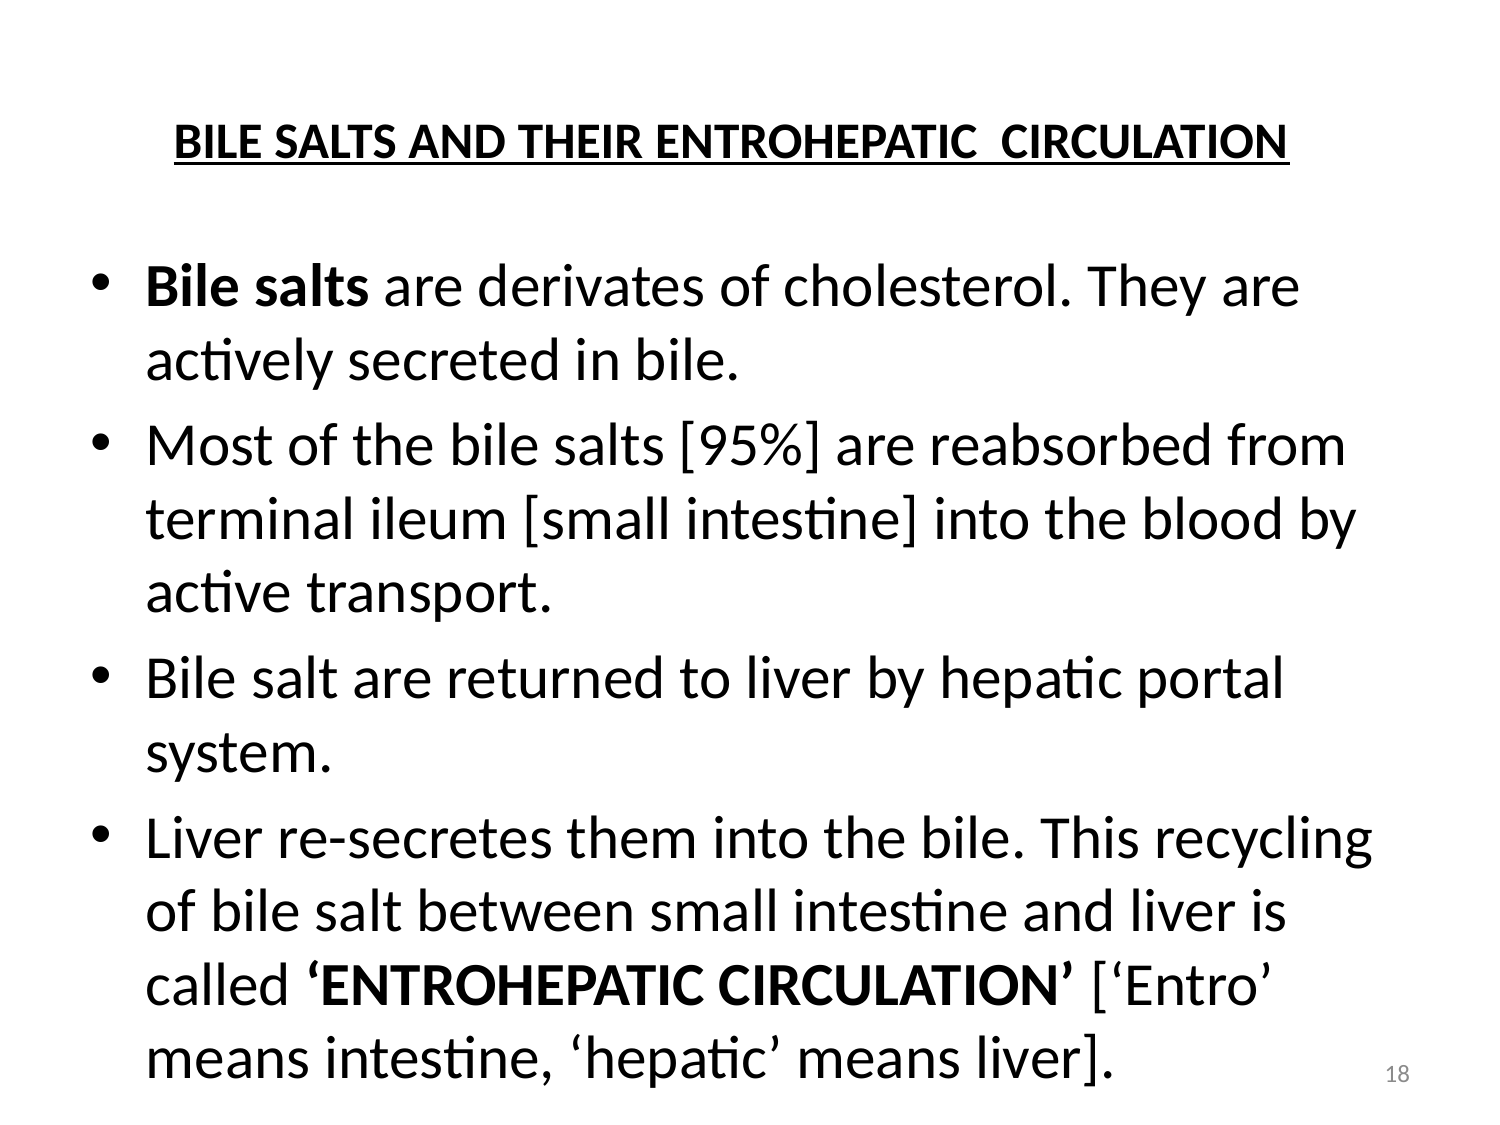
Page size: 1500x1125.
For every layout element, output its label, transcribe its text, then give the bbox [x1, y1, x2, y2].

slide_number 18 [1074, 1042, 1425, 1103]
list Bile salts are derivates of cholesterol. They are actively secreted in bile. Most of the bile salts [95%] are reabsorbed from terminal ileum [small intestine] into the blood by active transport. Bile salt are returned to liver by hepatic portal system. Liver re-secretes them into the bile. This recycling of bile salt between small intestine and liver is called ‘ENTROHEPATIC CIRCULATION’ [‘Entro’ means intestine, ‘hepatic’ means liver]. [75, 237, 1425, 1100]
title BILE SALTS AND THEIR ENTROHEPATIC CIRCULATION [62, 37, 1413, 238]
